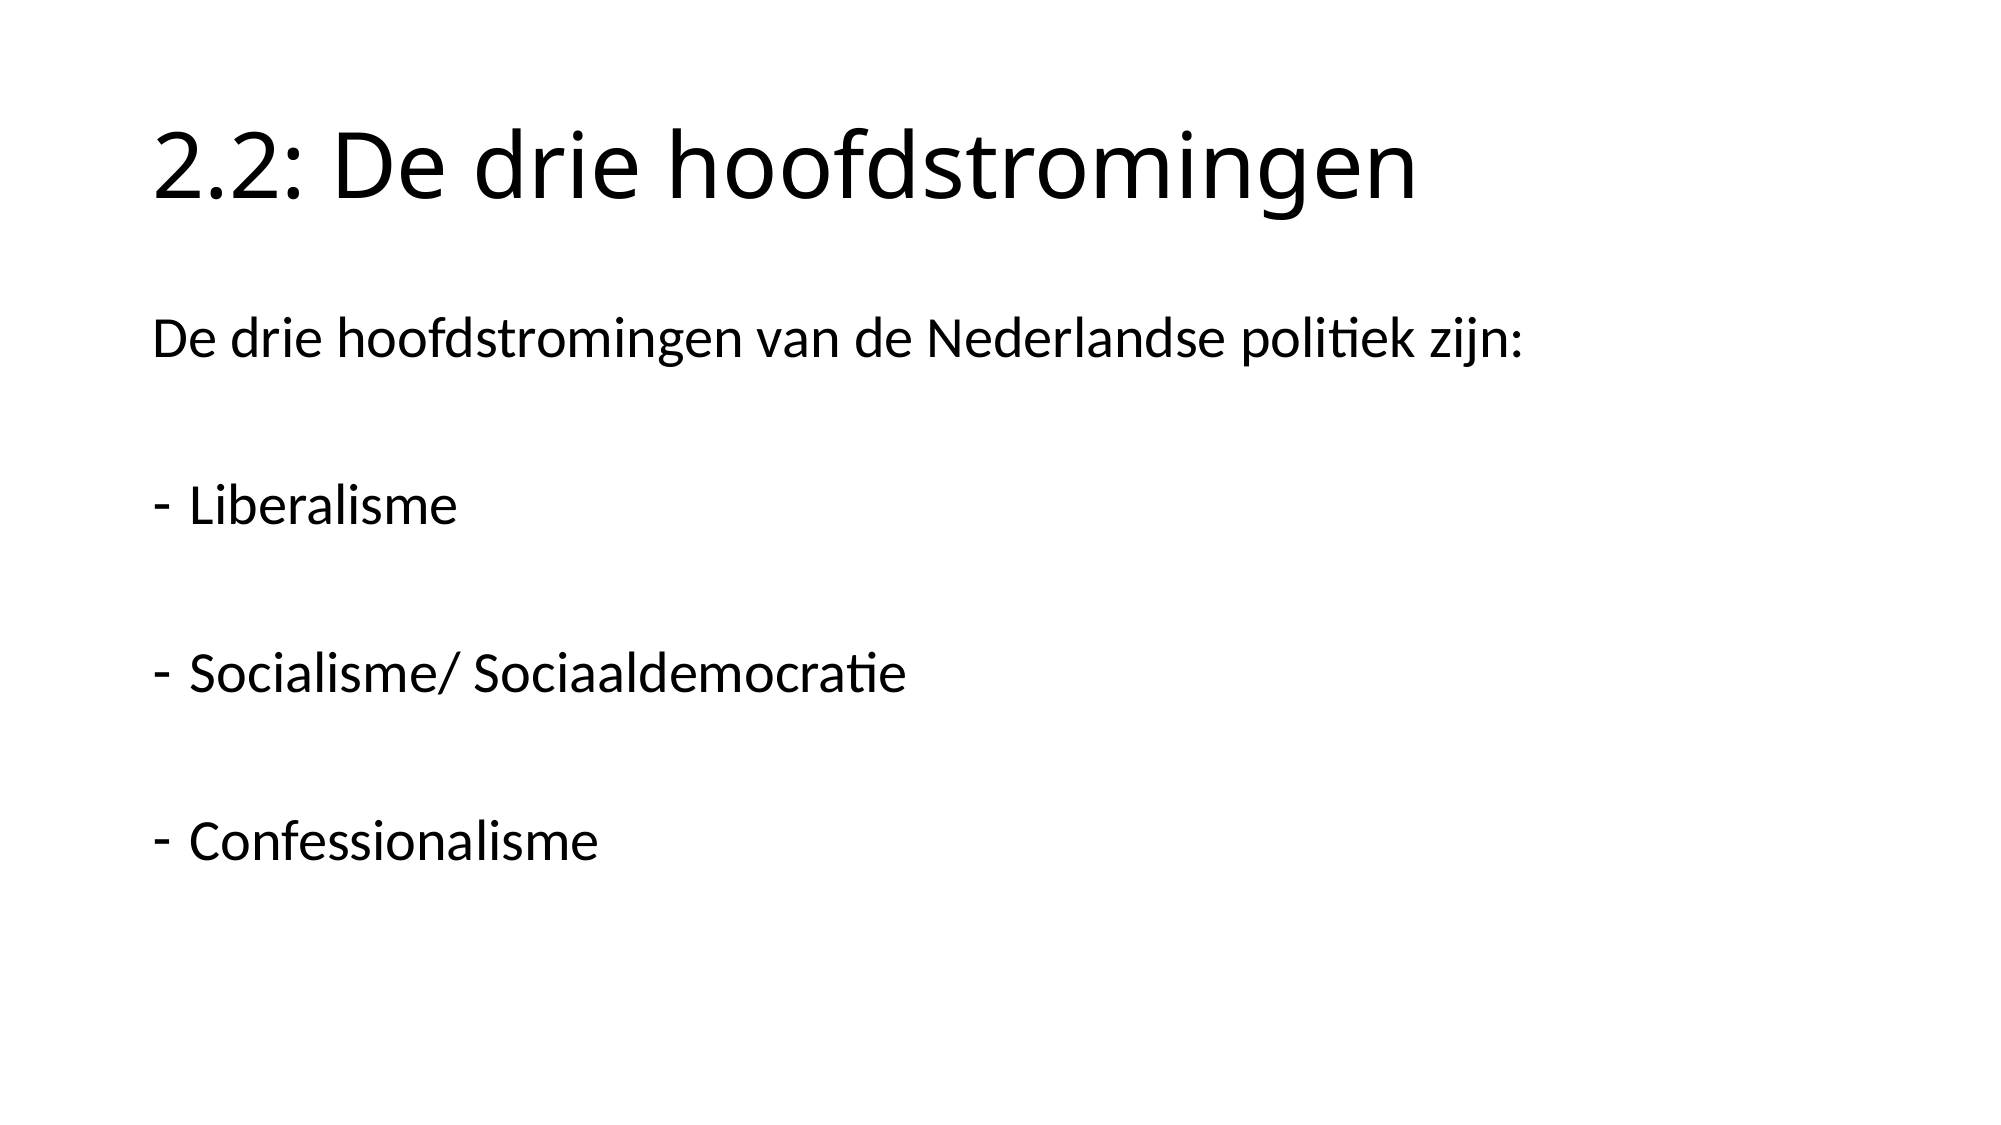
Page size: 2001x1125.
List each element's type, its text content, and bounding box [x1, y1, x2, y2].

title 2.2: De drie hoofdstromingen [137, 59, 1863, 278]
list De drie hoofdstromingen van de Nederlandse politiek zijn: Liberalisme Socialisme/ Sociaaldemocratie Confessionalisme [137, 299, 1863, 1014]
